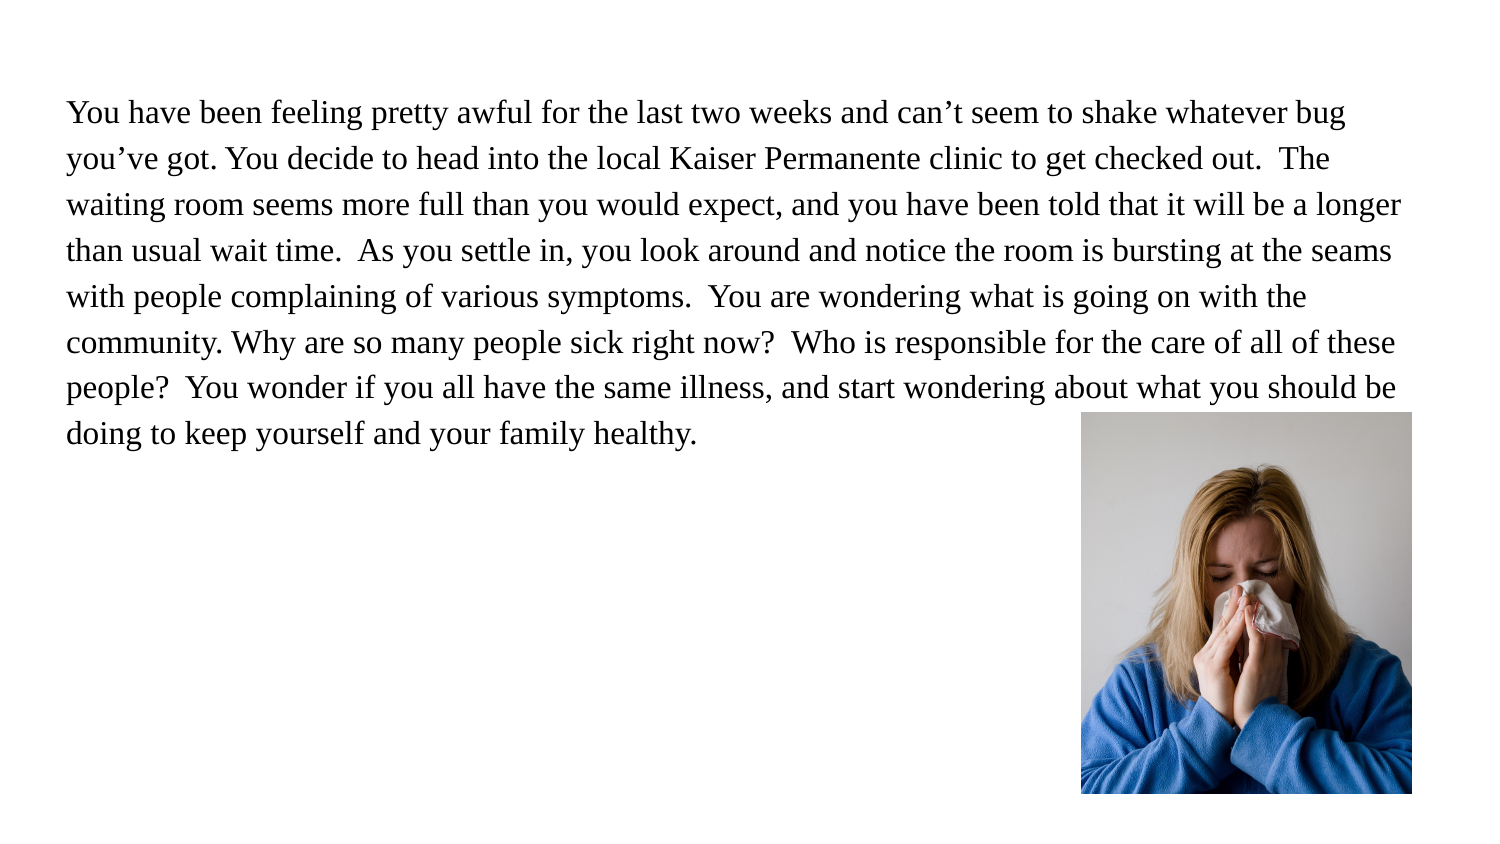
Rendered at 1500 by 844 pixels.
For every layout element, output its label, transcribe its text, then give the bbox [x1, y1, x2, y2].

picture [1080, 411, 1412, 794]
title You have been feeling pretty awful for the last two weeks and can’t seem to shake whatever bug you’ve got. You decide to head into the local Kaiser Permanente clinic to get checked out. The waiting room seems more full than you would expect, and you have been told that it will be a longer than usual wait time. As you settle in, you look around and notice the room is bursting at the seams with people complaining of various symptoms. You are wondering what is going on with the community. Why are so many people sick right now? Who is responsible for the care of all of these people? You wonder if you all have the same illness, and start wondering about what you should be doing to keep yourself and your family healthy. [51, 47, 1449, 622]
